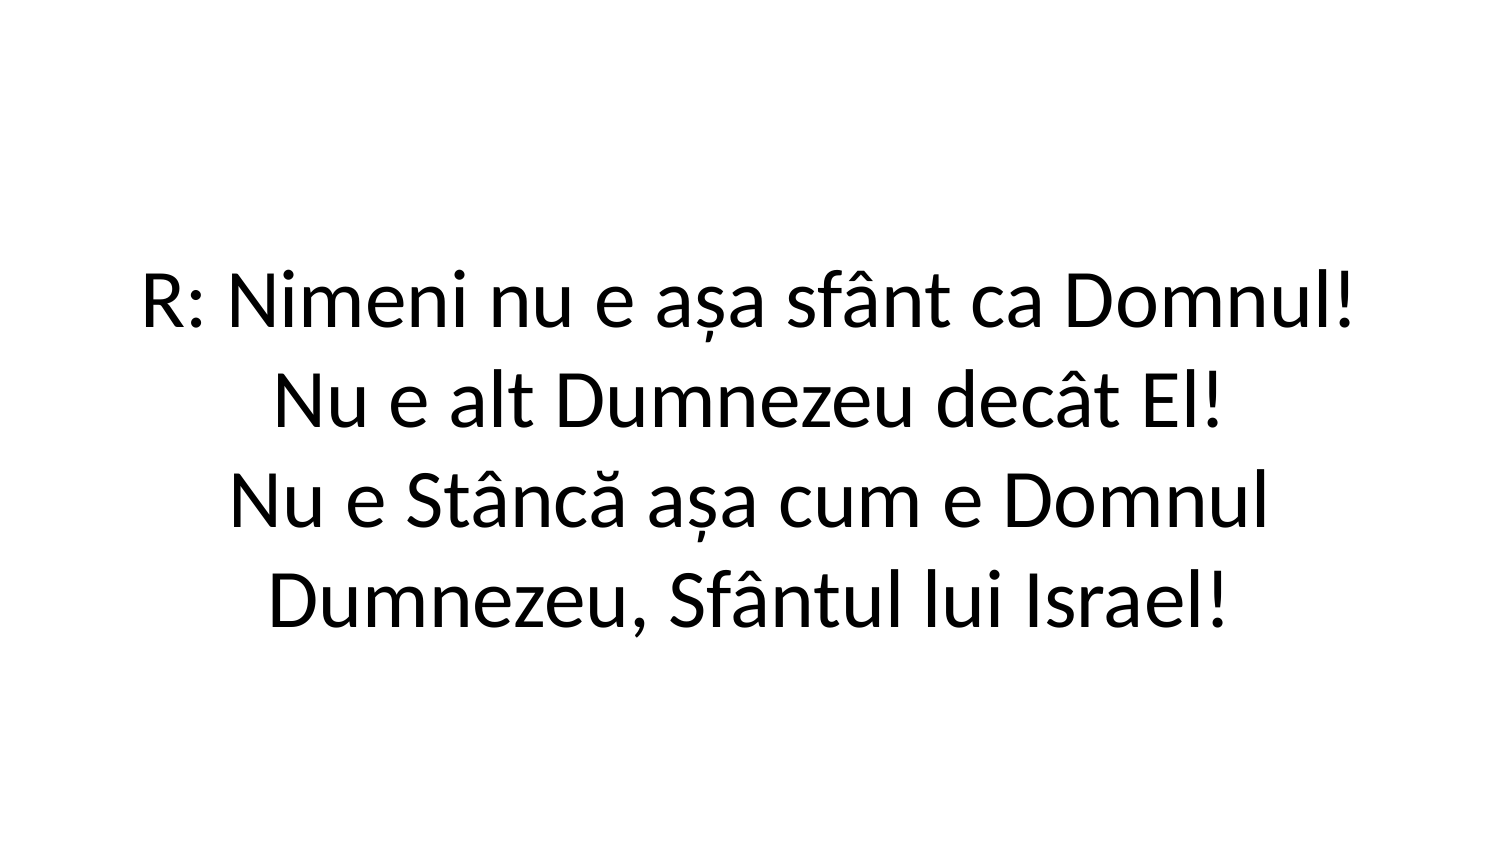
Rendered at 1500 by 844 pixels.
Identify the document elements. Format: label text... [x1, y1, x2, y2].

text_box R: Nimeni nu e așa sfânt ca Domnul! Nu e alt Dumnezeu decât El! Nu e Stâncă așa cum e Domnul Dumnezeu, Sfântul lui Israel! [125, 192, 1375, 652]
